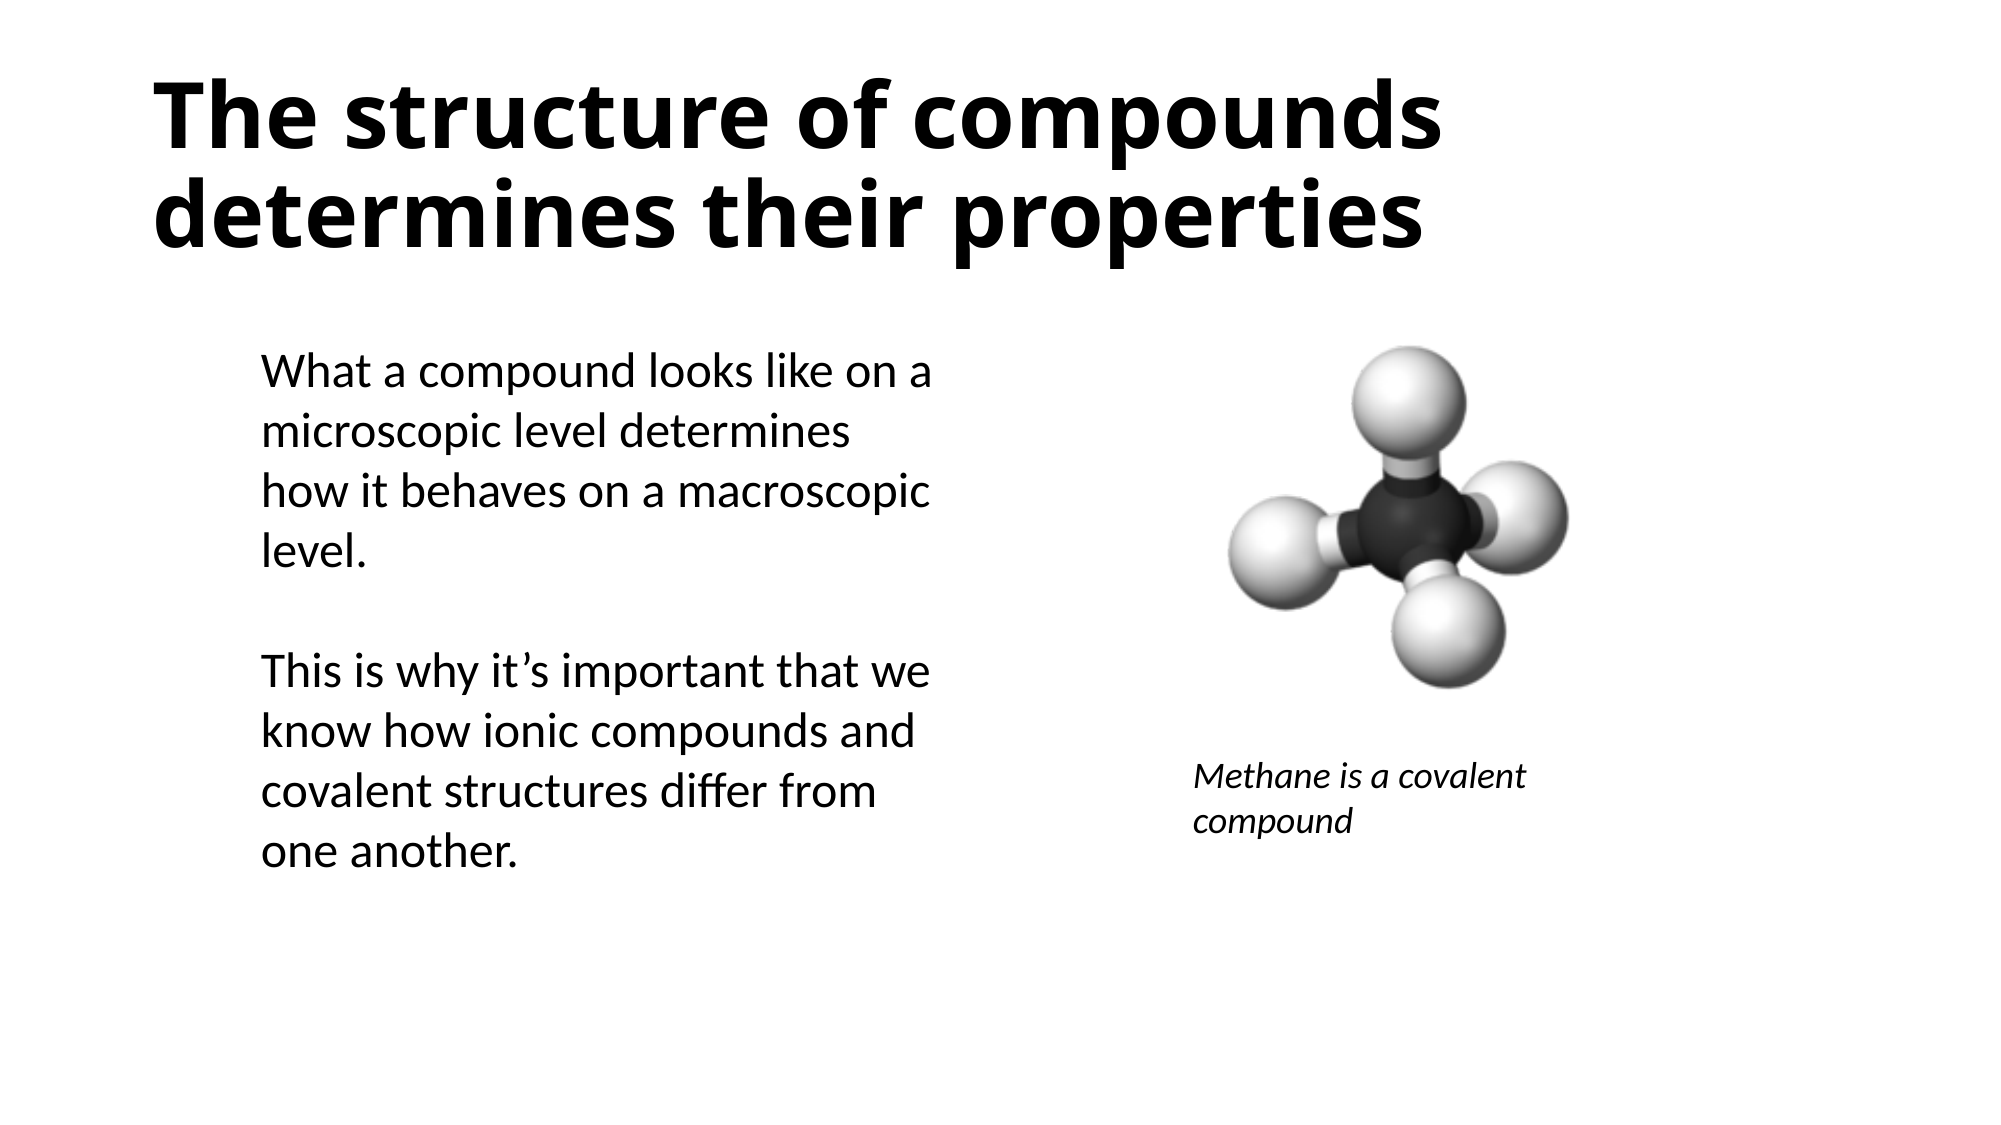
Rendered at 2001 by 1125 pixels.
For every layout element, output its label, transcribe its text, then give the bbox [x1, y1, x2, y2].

picture [1212, 330, 1586, 706]
title The structure of compounds determines their properties [137, 59, 1863, 278]
text_box Methane is a covalent compound [1178, 744, 1615, 849]
text_box What a compound looks like on a microscopic level determines how it behaves on a macroscopic level. This is why it’s important that we know how ionic compounds and covalent structures differ from one another. [246, 330, 964, 886]
